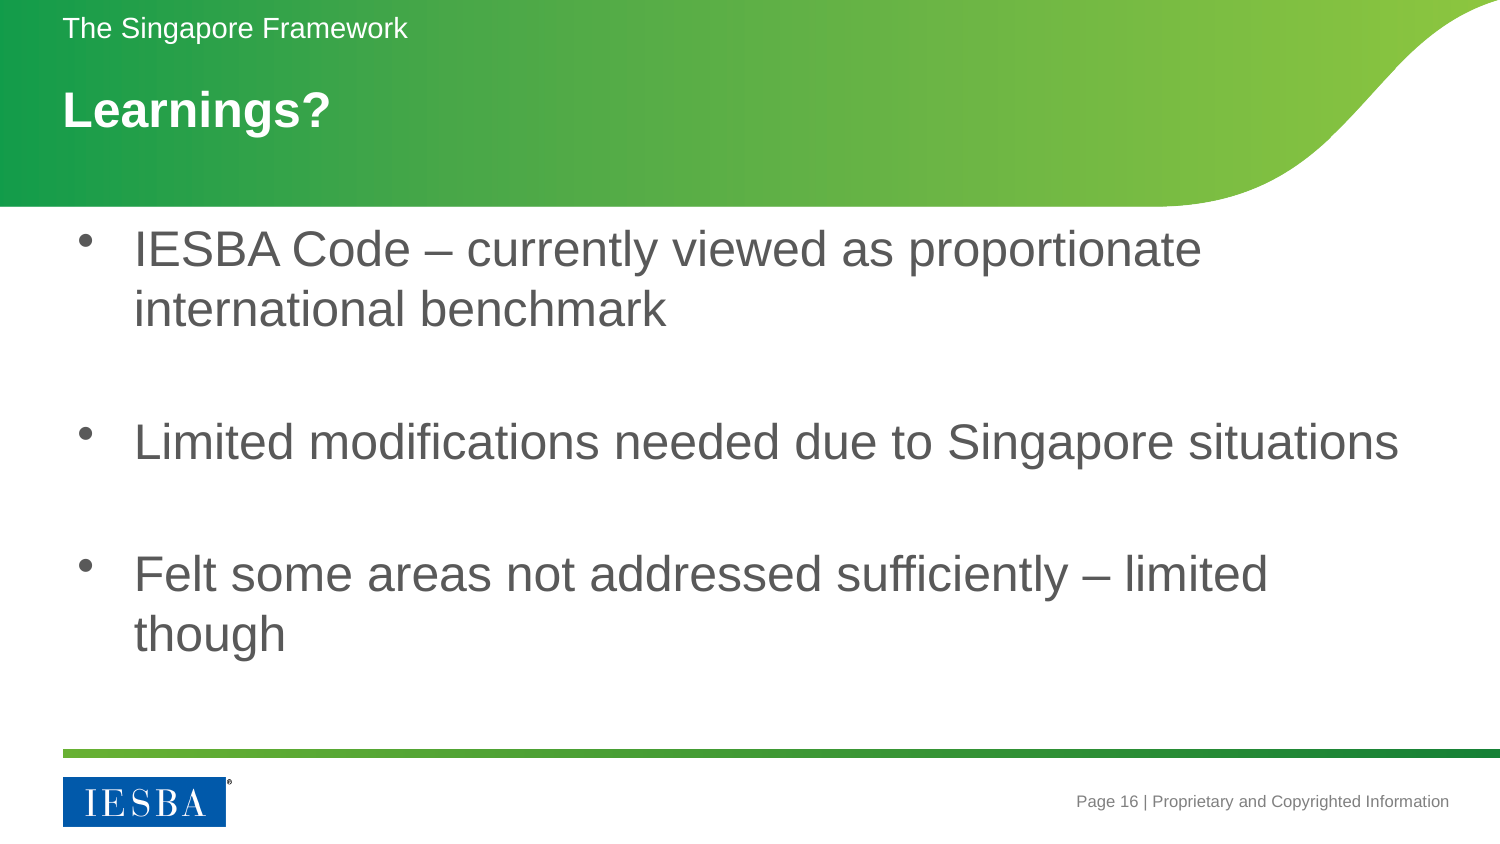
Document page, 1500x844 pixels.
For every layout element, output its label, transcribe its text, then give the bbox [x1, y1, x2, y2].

list IESBA Code – currently viewed as proportionate international benchmark Limited modifications needed due to Singapore situations Felt some areas not addressed sufficiently – limited though [62, 209, 1450, 712]
title Learnings? [62, 75, 1300, 141]
picture [63, 777, 232, 827]
subtitle The Singapore Framework [62, 9, 500, 38]
picture [0, 0, 1500, 207]
